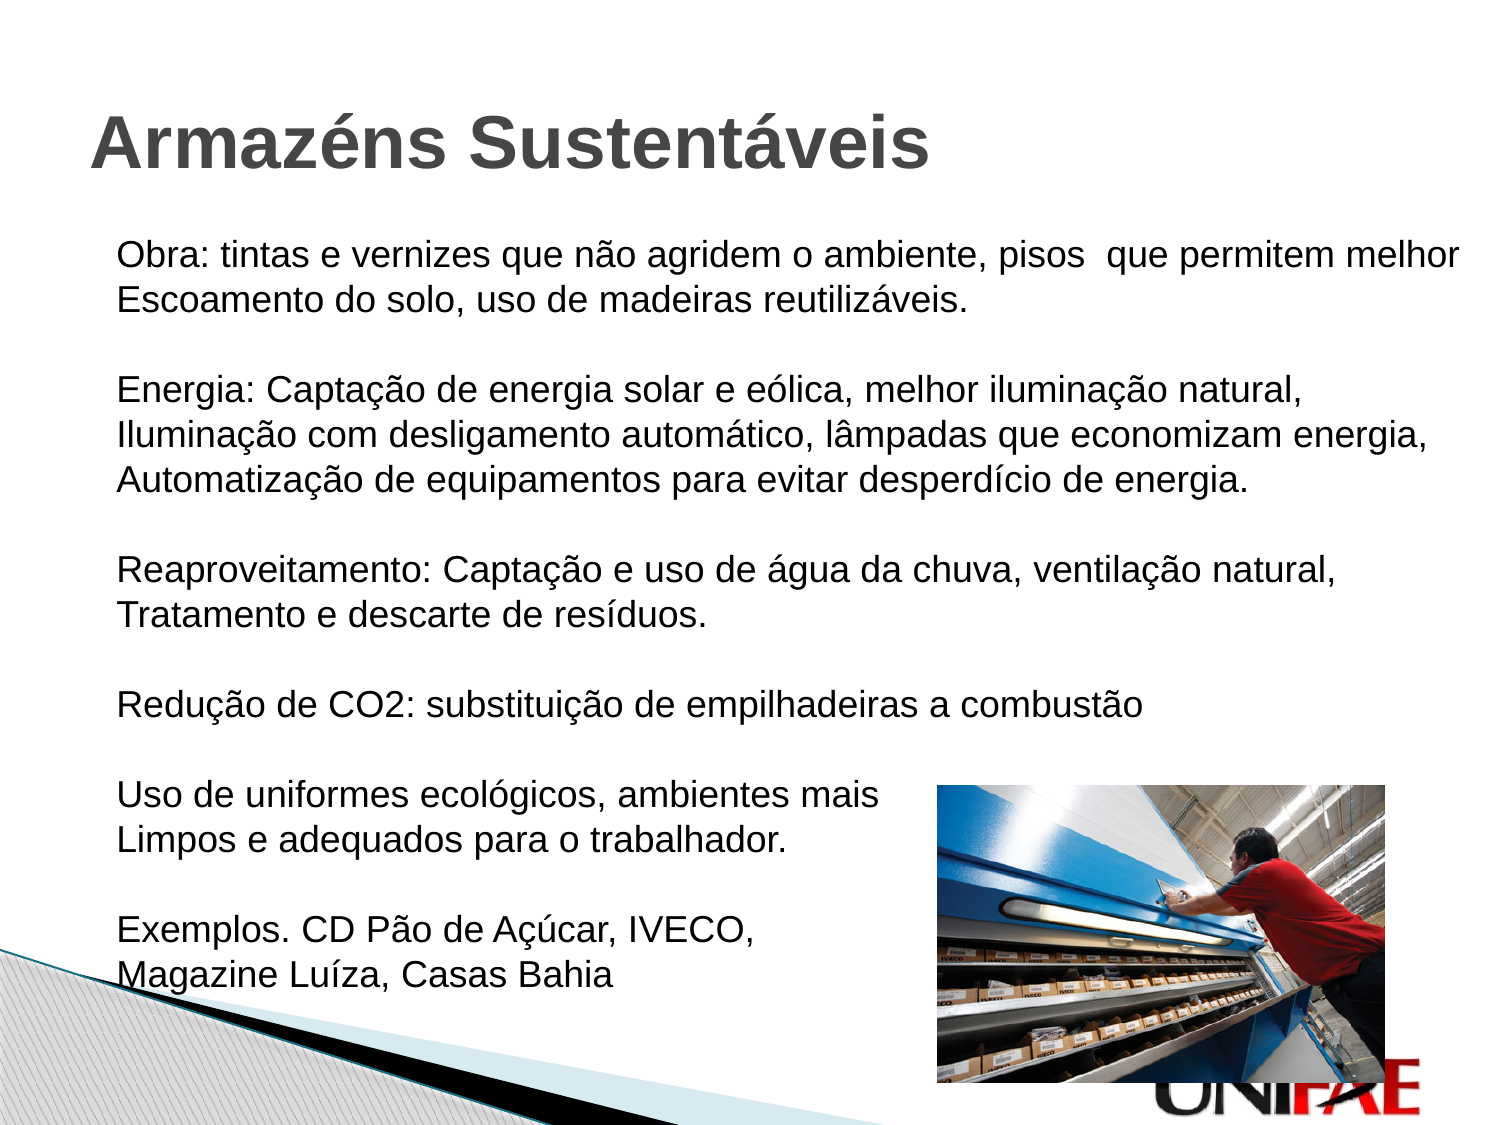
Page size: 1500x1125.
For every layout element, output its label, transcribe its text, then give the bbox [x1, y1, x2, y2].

text_box Obra: tintas e vernizes que não agridem o ambiente, pisos que permitem melhor Escoamento do solo, uso de madeiras reutilizáveis. Energia: Captação de energia solar e eólica, melhor iluminação natural, Iluminação com desligamento automático, lâmpadas que economizam energia, Automatização de equipamentos para evitar desperdício de energia. Reaproveitamento: Captação e uso de água da chuva, ventilação natural, Tratamento e descarte de resíduos. Redução de CO2: substituição de empilhadeiras a combustão Uso de uniformes ecológicos, ambientes mais Limpos e adequados para o trabalhador. Exemplos. CD Pão de Açúcar, IVECO, Magazine Luíza, Casas Bahia [101, 222, 1476, 1083]
picture [937, 784, 1424, 1118]
title Armazéns Sustentáveis [75, 45, 1425, 233]
